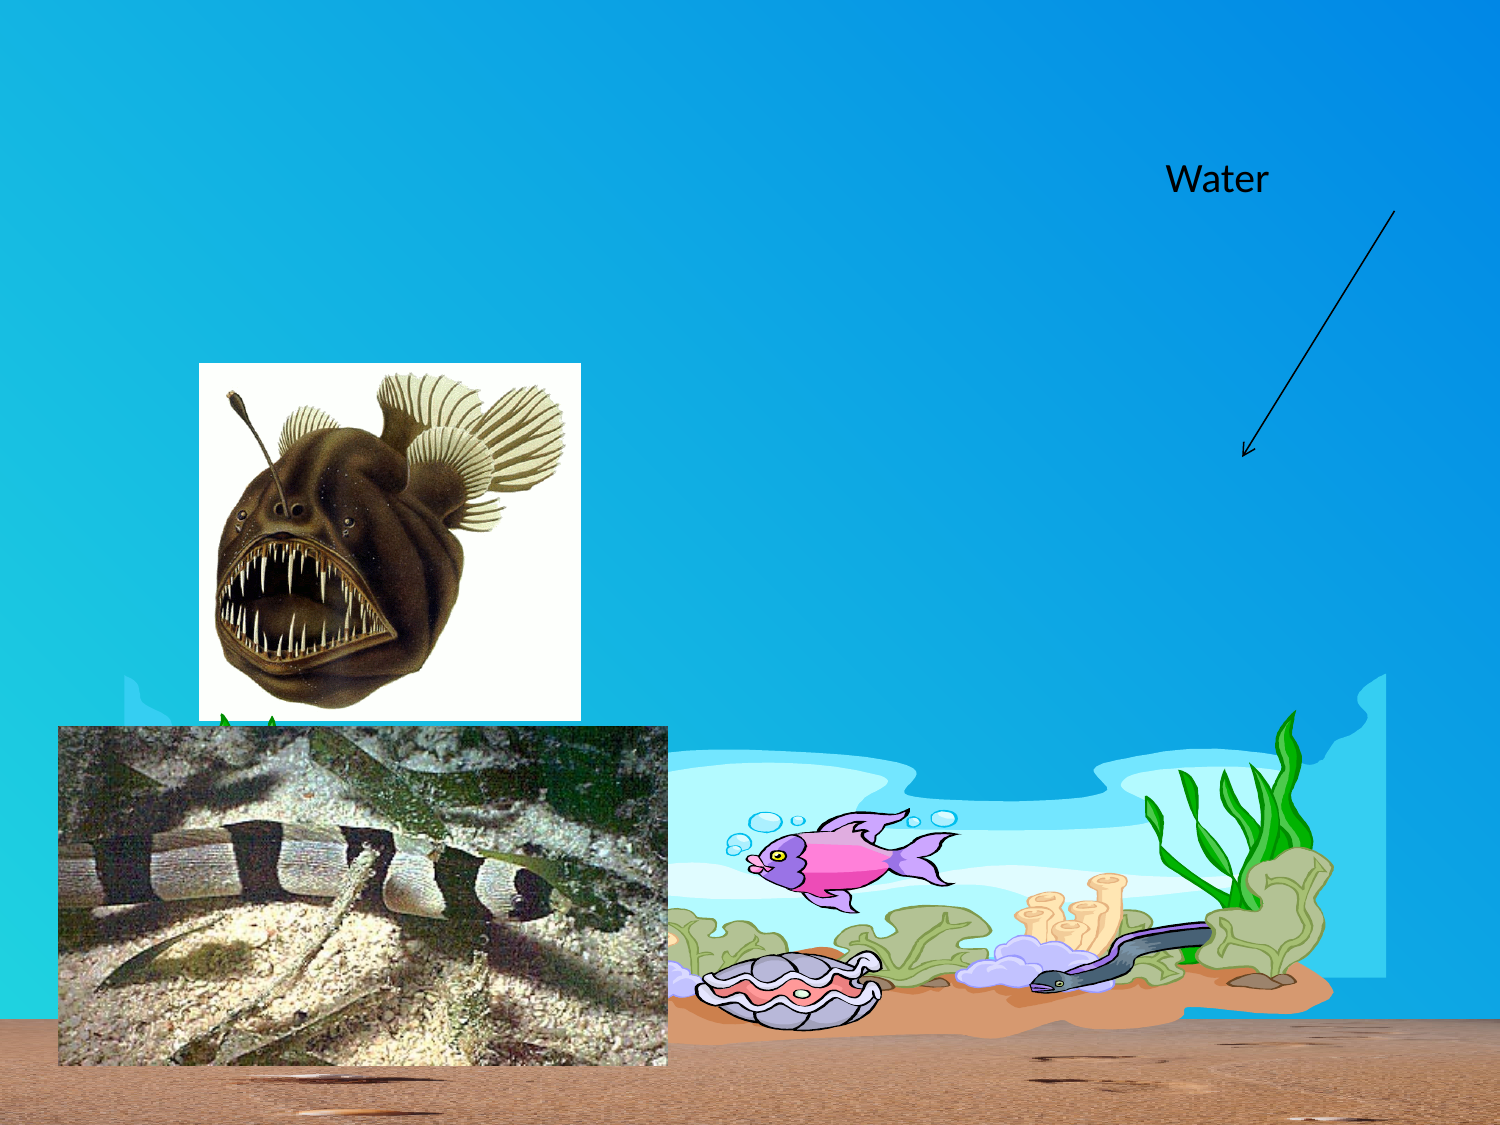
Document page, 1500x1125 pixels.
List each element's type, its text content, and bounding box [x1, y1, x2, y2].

title Water [773, 58, 1500, 293]
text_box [1195, 257, 1442, 411]
picture [0, 0, 1500, 1125]
